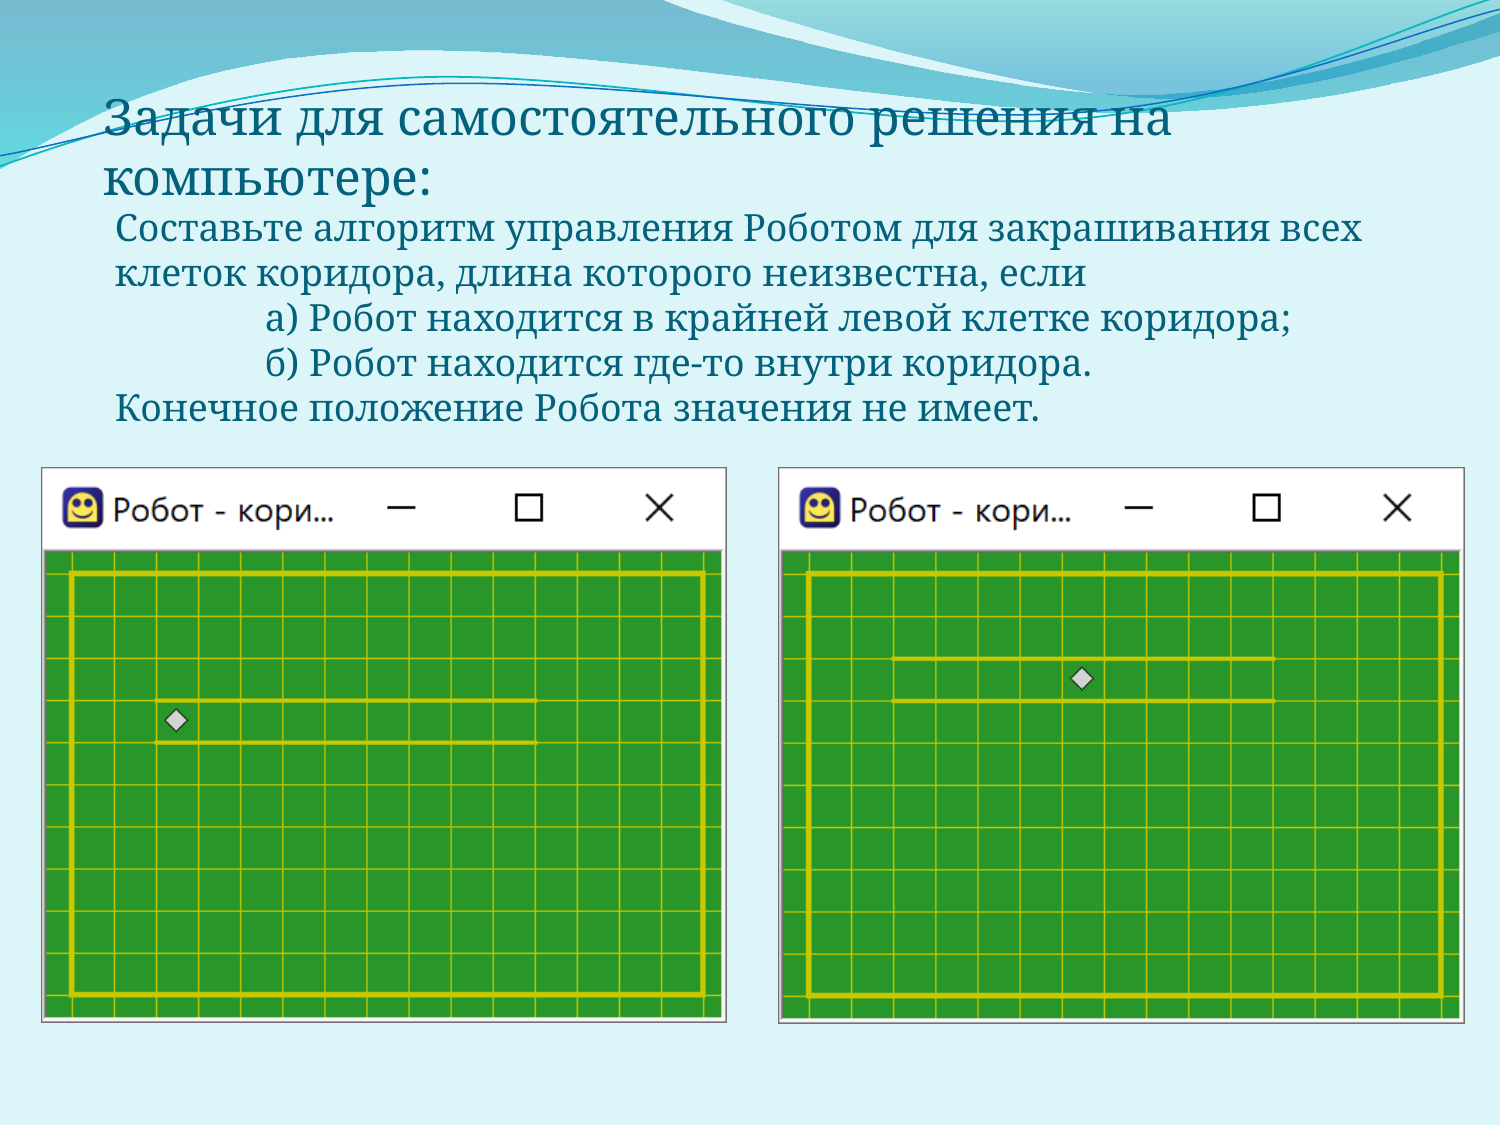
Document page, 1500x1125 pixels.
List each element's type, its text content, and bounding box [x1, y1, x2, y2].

picture [41, 467, 727, 1024]
text_box Составьте алгоритм управления Роботом для закрашивания всех клеток коридора, длина которого неизвестна, если а) Робот находится в крайней левой клетке коридора; б) Робот находится где-то внутри коридора. Конечное положение Робота значения не имеет. [100, 196, 1436, 436]
text_box Задачи для самостоятельного решения на компьютере: [88, 78, 1388, 213]
picture [778, 467, 1465, 1024]
